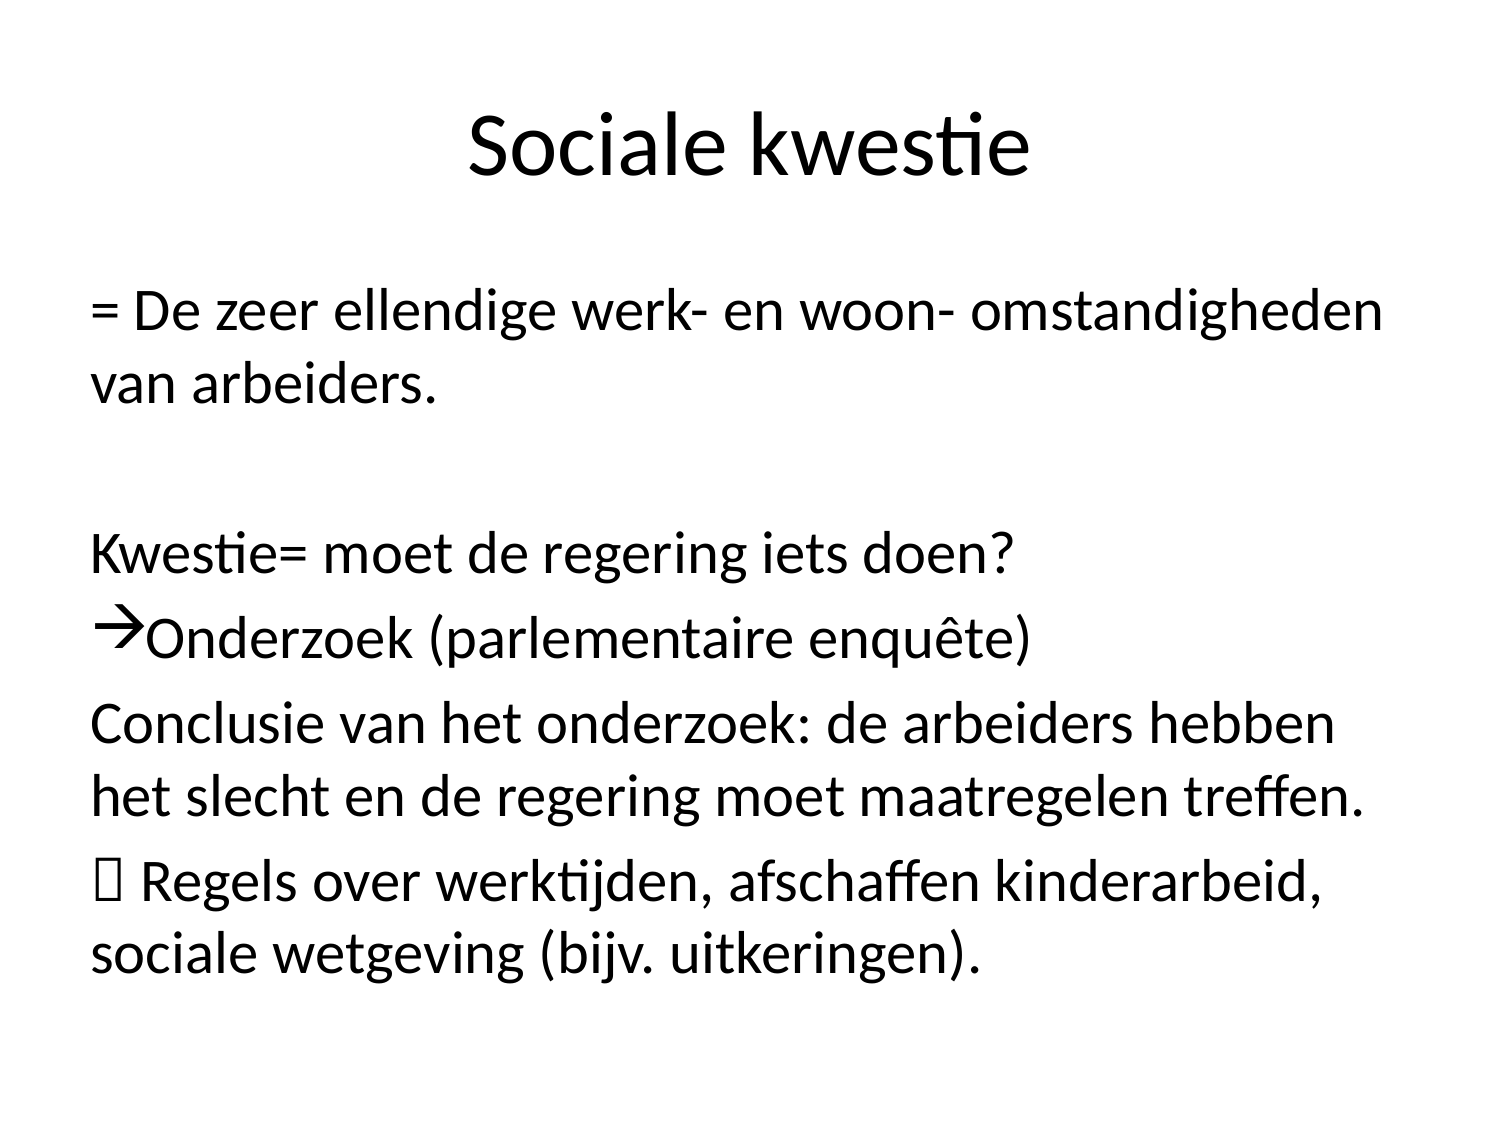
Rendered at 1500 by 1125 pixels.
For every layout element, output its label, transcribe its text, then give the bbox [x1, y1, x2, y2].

list = De zeer ellendige werk- en woon- omstandigheden van arbeiders. Kwestie= moet de regering iets doen? Onderzoek (parlementaire enquête) Conclusie van het onderzoek: de arbeiders hebben het slecht en de regering moet maatregelen treffen.  Regels over werktijden, afschaffen kinderarbeid, sociale wetgeving (bijv. uitkeringen). [75, 262, 1425, 1005]
title Sociale kwestie [75, 45, 1425, 233]
